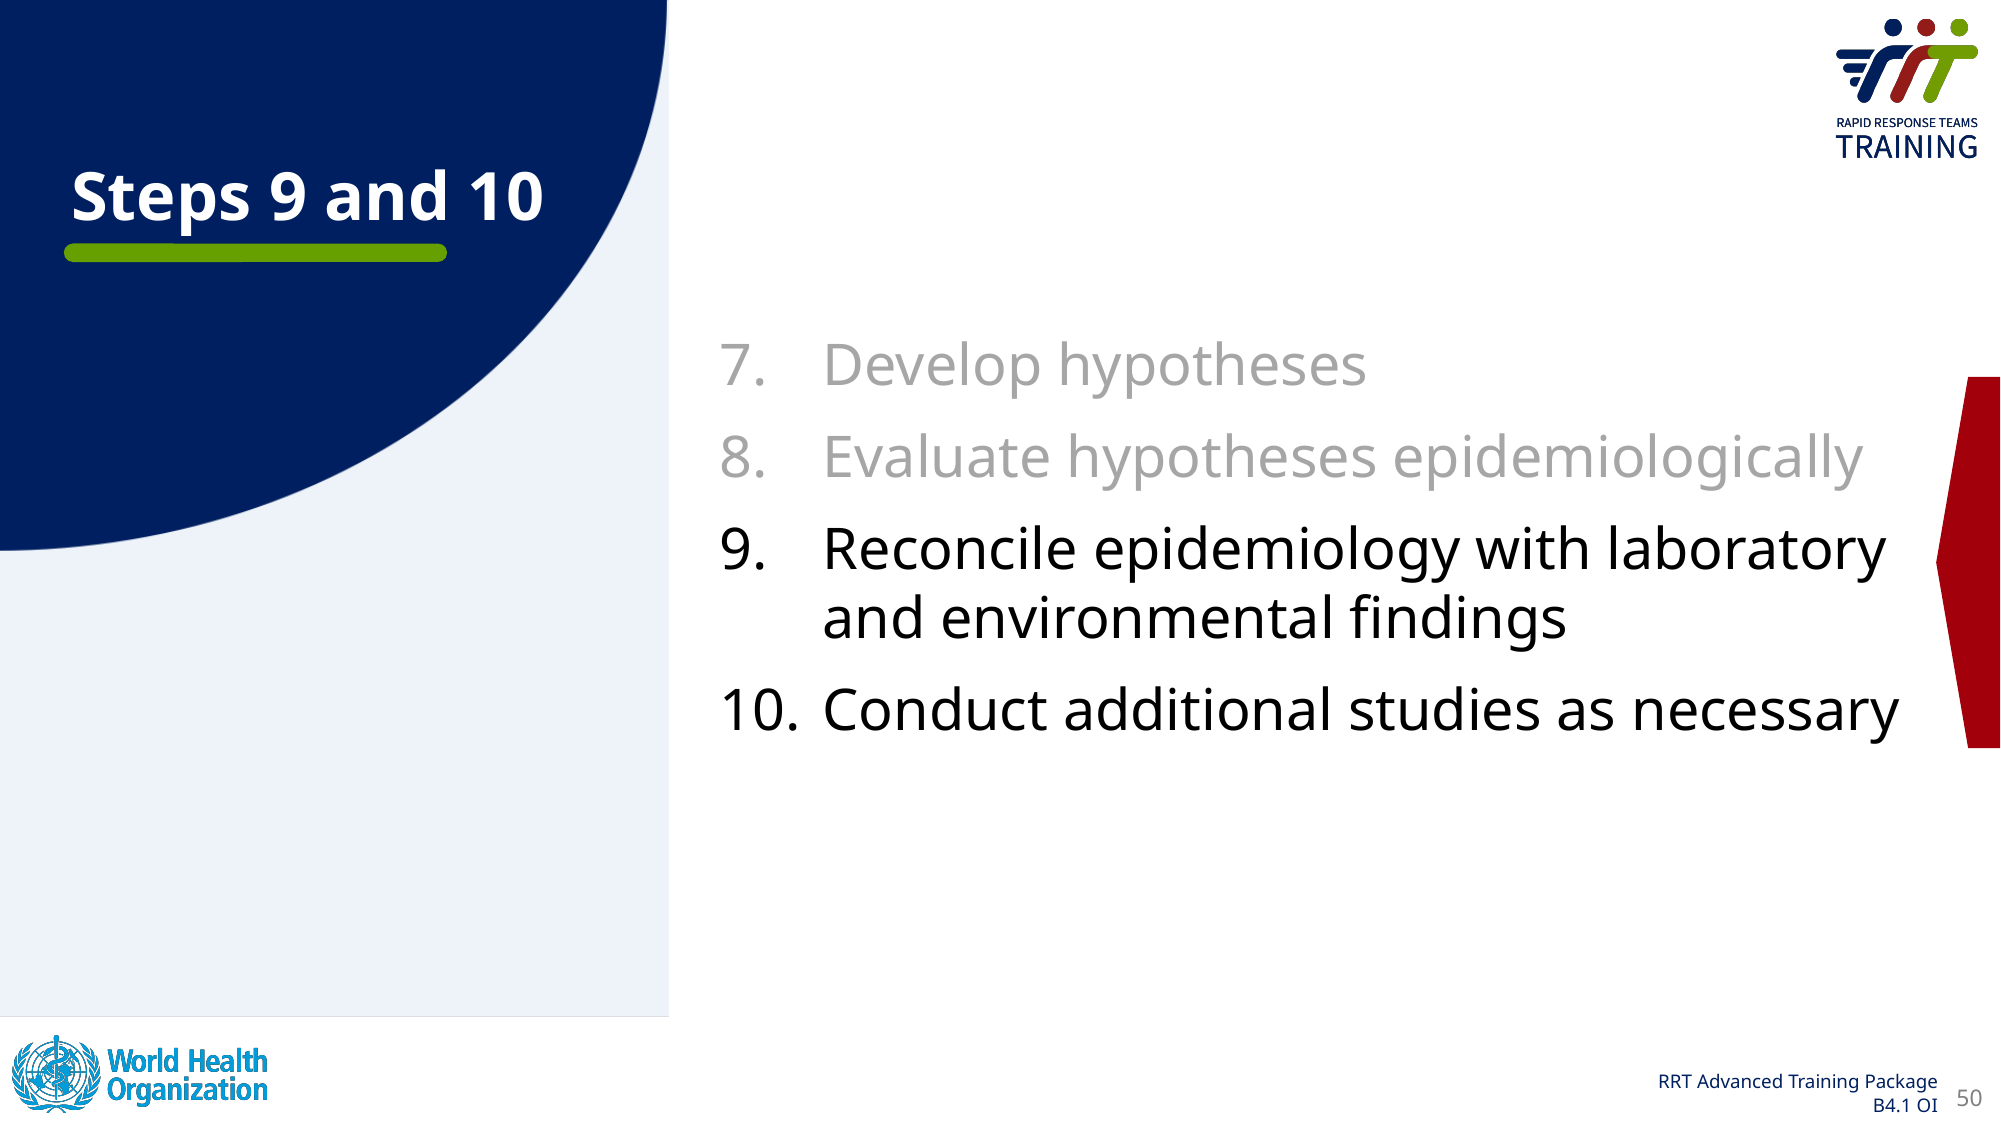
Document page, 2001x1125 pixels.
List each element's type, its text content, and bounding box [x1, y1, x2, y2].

picture [40, 1062, 47, 1070]
picture [1835, 19, 1978, 167]
picture [22, 1062, 26, 1077]
picture [50, 1108, 62, 1113]
picture [46, 1056, 54, 1062]
picture [12, 1083, 48, 1113]
picture [12, 1035, 54, 1068]
picture [24, 1054, 36, 1087]
text_box Develop hypotheses Evaluate hypotheses epidemiologically Reconcile epidemiology with laboratory and environmental findings Conduct additional studies as necessary [711, 320, 1921, 804]
picture [71, 1053, 90, 1091]
picture [36, 1088, 78, 1105]
picture [34, 1054, 43, 1078]
picture [0, 0, 669, 1018]
picture [59, 1035, 267, 1113]
text_box Steps 9 and 10 [63, 117, 647, 281]
picture [30, 1083, 37, 1091]
text_box [63, 243, 448, 263]
